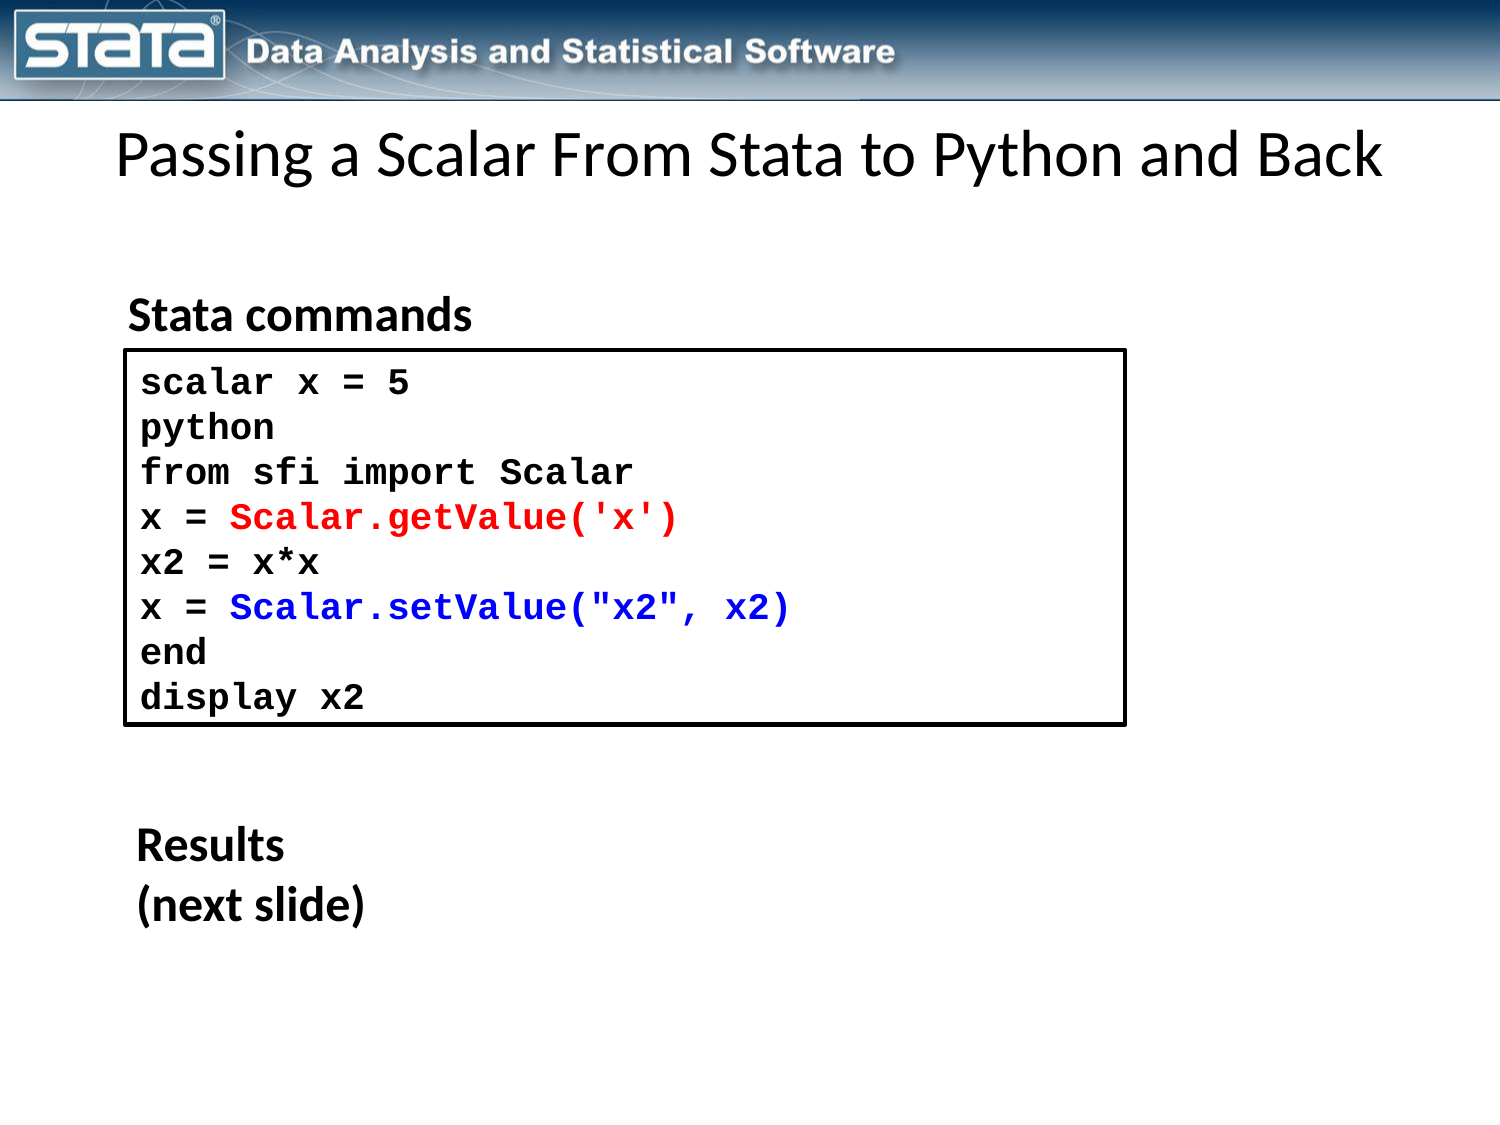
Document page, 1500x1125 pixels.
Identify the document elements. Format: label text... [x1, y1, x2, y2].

title Passing a Scalar From Stata to Python and Back [0, 99, 1500, 200]
text_box Stata commands [113, 274, 488, 350]
picture [0, 0, 1500, 99]
text_box Results (next slide) [121, 804, 382, 940]
text_box scalar x = 5 python from sfi import Scalar x = Scalar.getValue('x') x2 = x*x x = Scalar.setValue("x2", x2) end display x2 [125, 349, 1125, 725]
